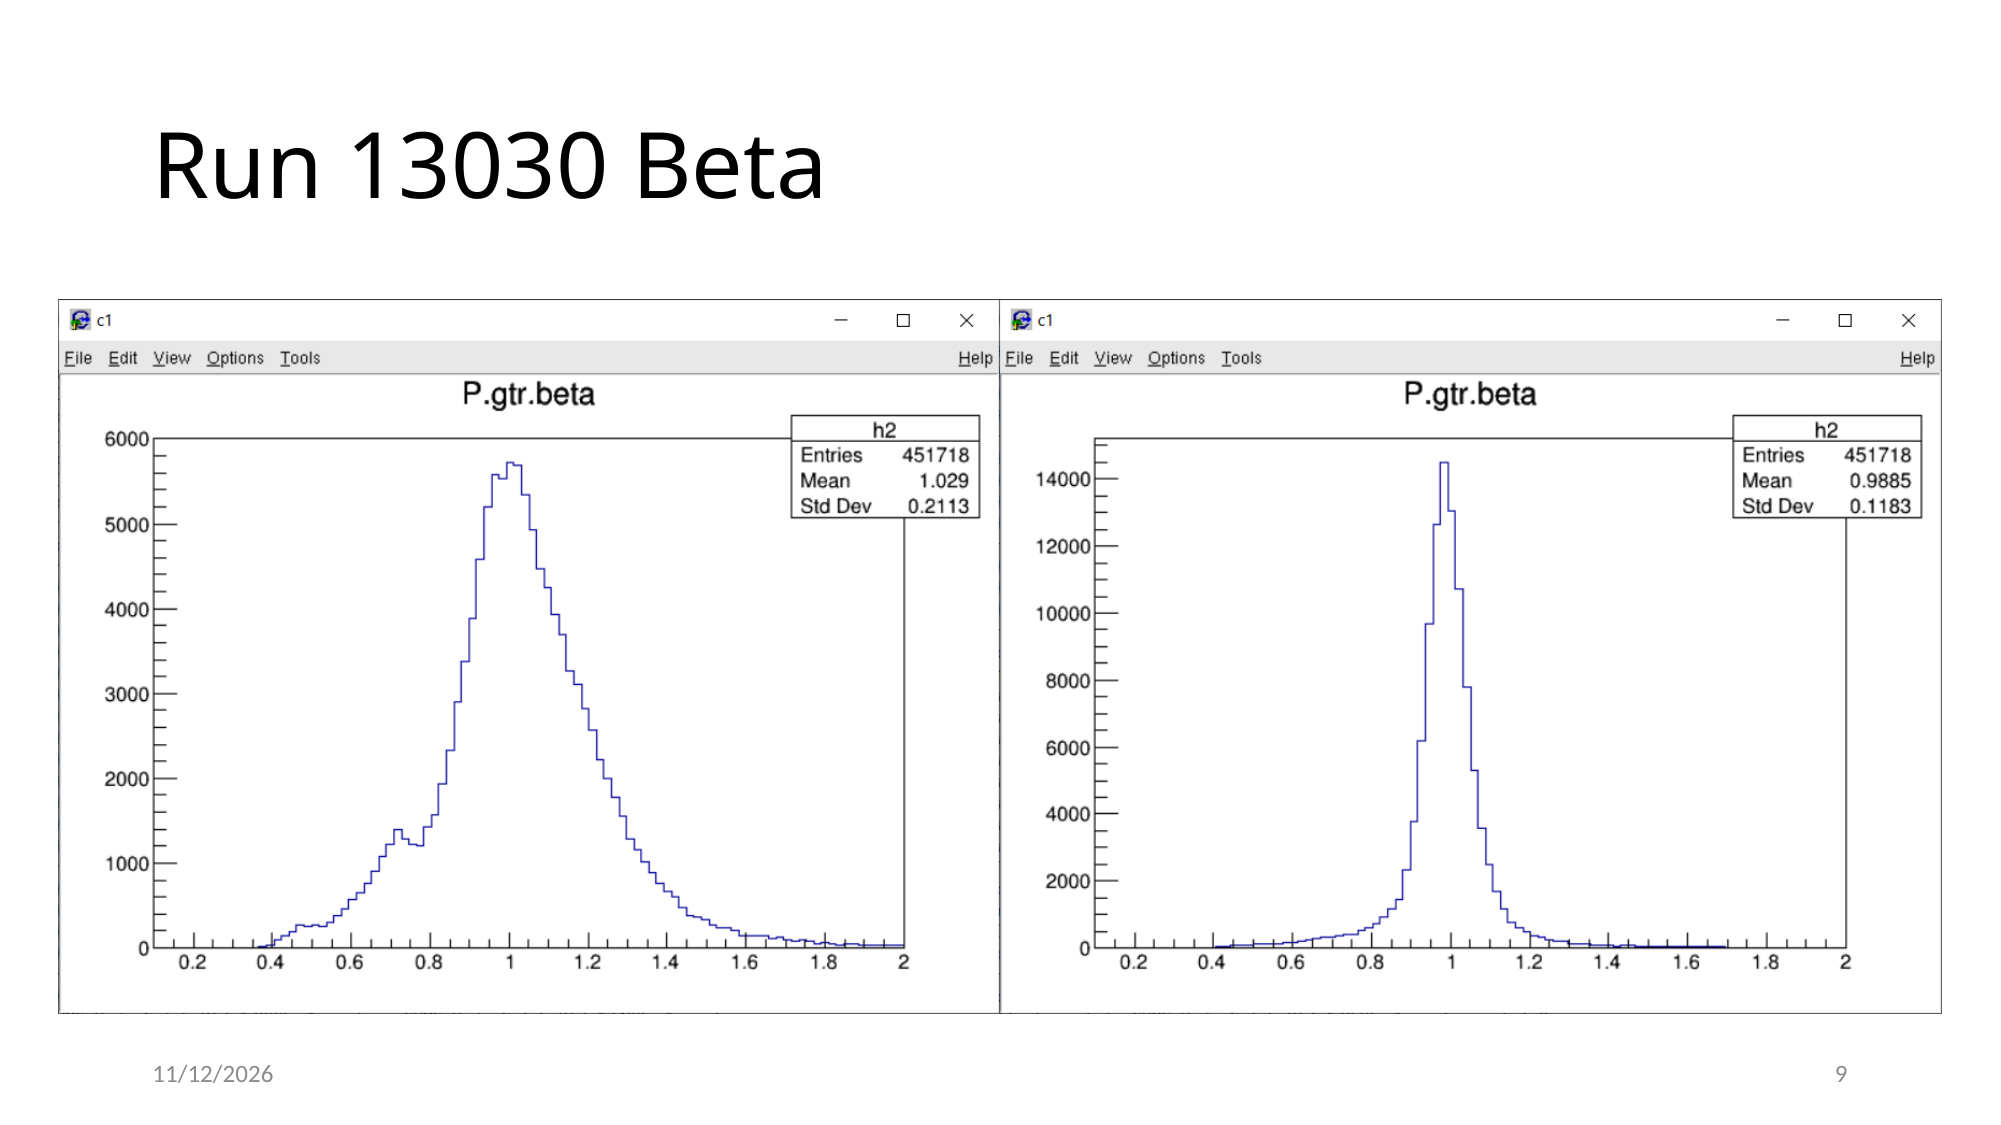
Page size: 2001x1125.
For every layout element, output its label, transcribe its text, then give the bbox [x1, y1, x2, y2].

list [58, 299, 999, 1014]
title Run 13030 Beta [137, 59, 1863, 278]
picture [999, 299, 1942, 1014]
slide_number 9 [1412, 1042, 1863, 1103]
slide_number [137, 1042, 588, 1103]
